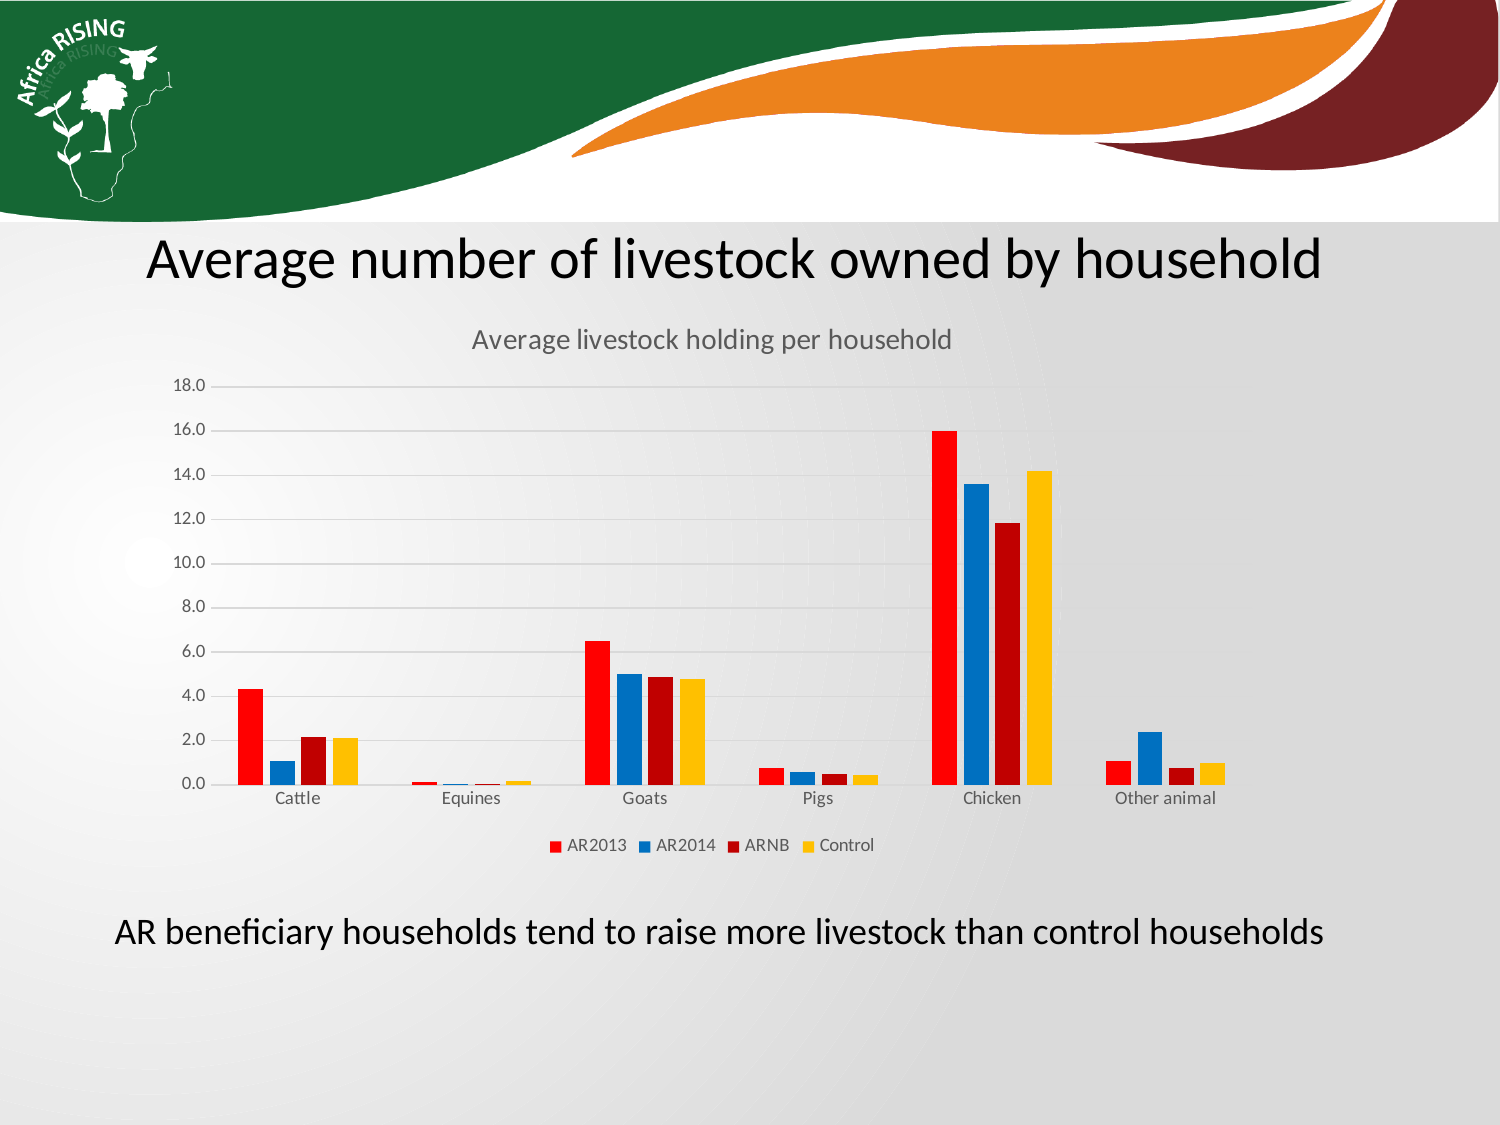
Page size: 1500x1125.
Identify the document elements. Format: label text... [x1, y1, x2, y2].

list Average number of livestock owned by household [112, 212, 1388, 350]
picture [0, 0, 1499, 222]
text_box AR beneficiary households tend to raise more livestock than control households [99, 899, 1388, 960]
chart [149, 299, 1276, 863]
